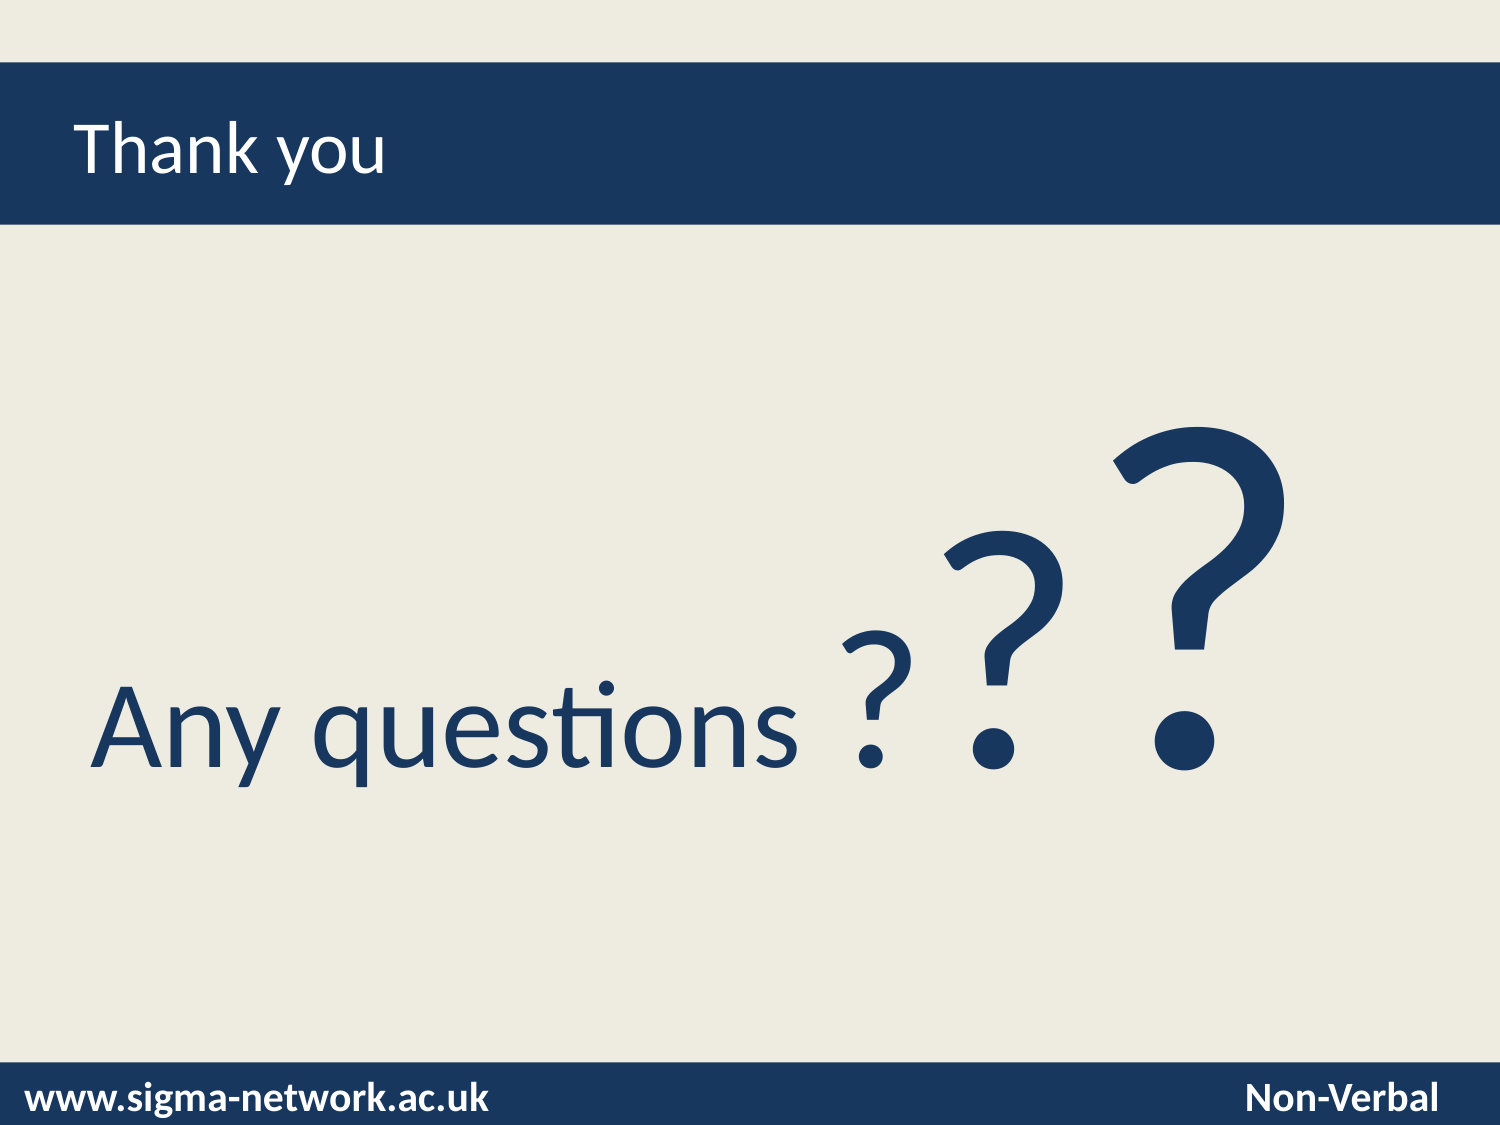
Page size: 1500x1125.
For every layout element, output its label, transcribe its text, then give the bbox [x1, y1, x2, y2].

list Any questions ??? [75, 262, 1425, 1005]
title Thank you [0, 62, 1500, 225]
